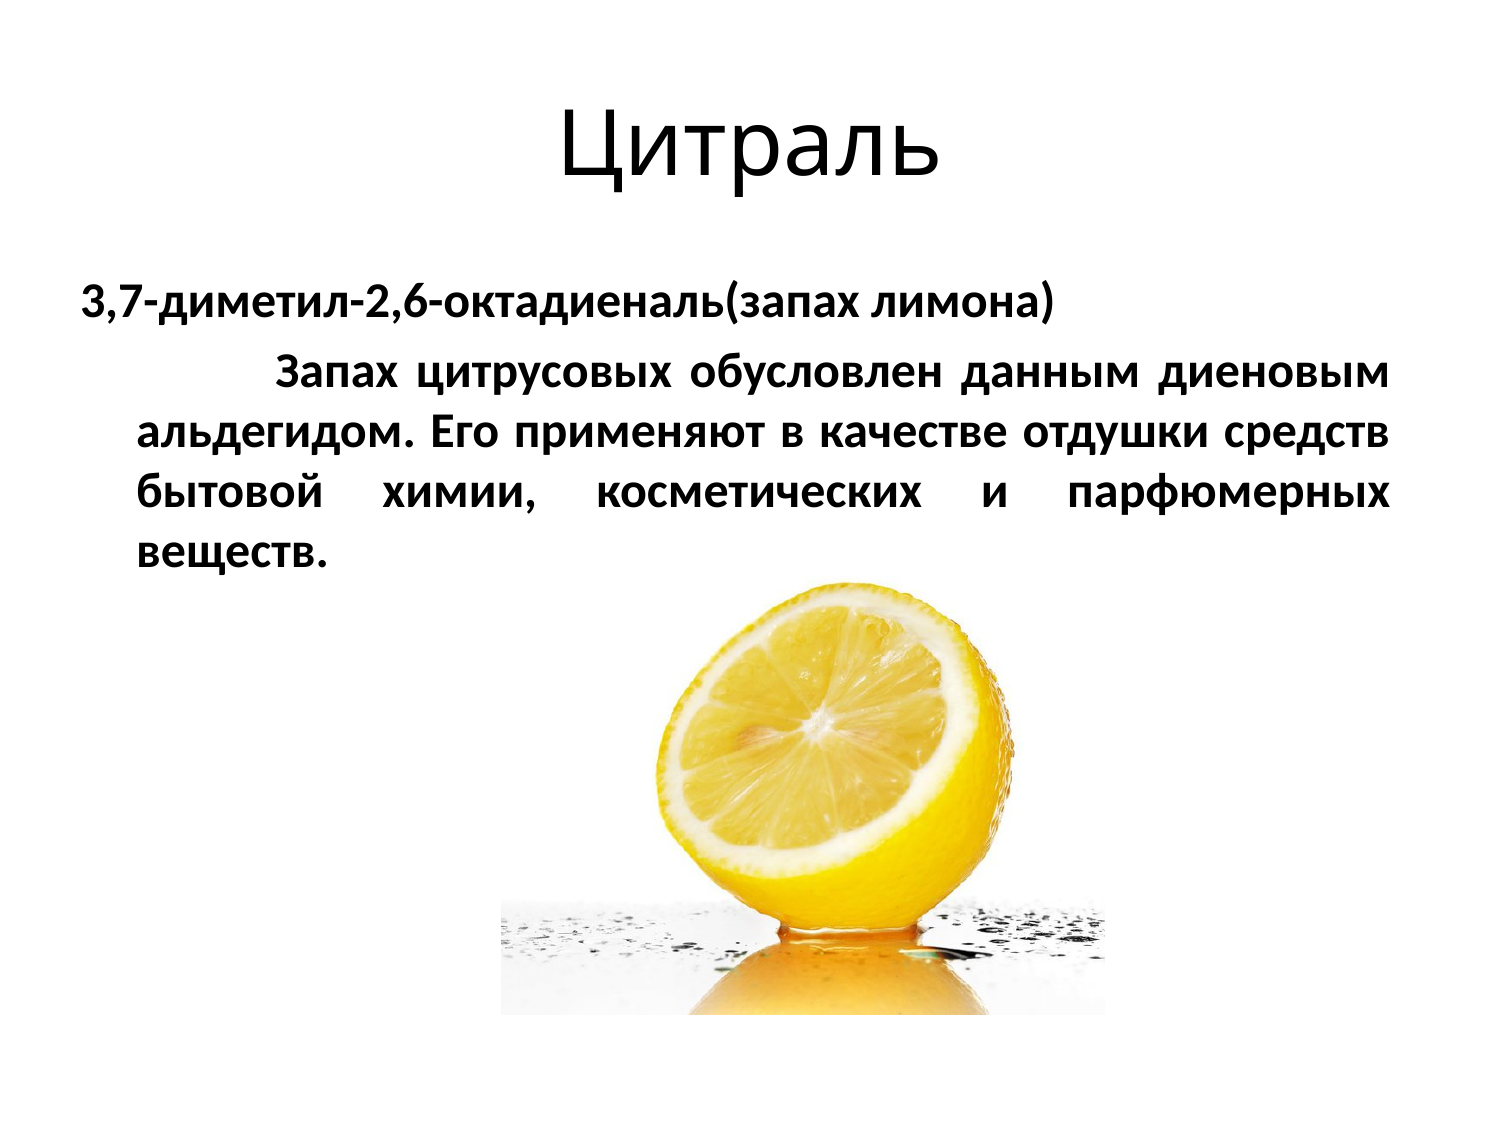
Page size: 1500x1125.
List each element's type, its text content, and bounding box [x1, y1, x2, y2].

list 3,7-диметил-2,6-октадиеналь(запах лимона) Запах цитрусовых обусловлен данным диеновым альдегидом. Его применяют в качестве отдушки средств бытовой химии, косметических и парфюмерных веществ. [64, 219, 1406, 975]
picture [501, 562, 1105, 1016]
title Цитраль [75, 45, 1425, 233]
